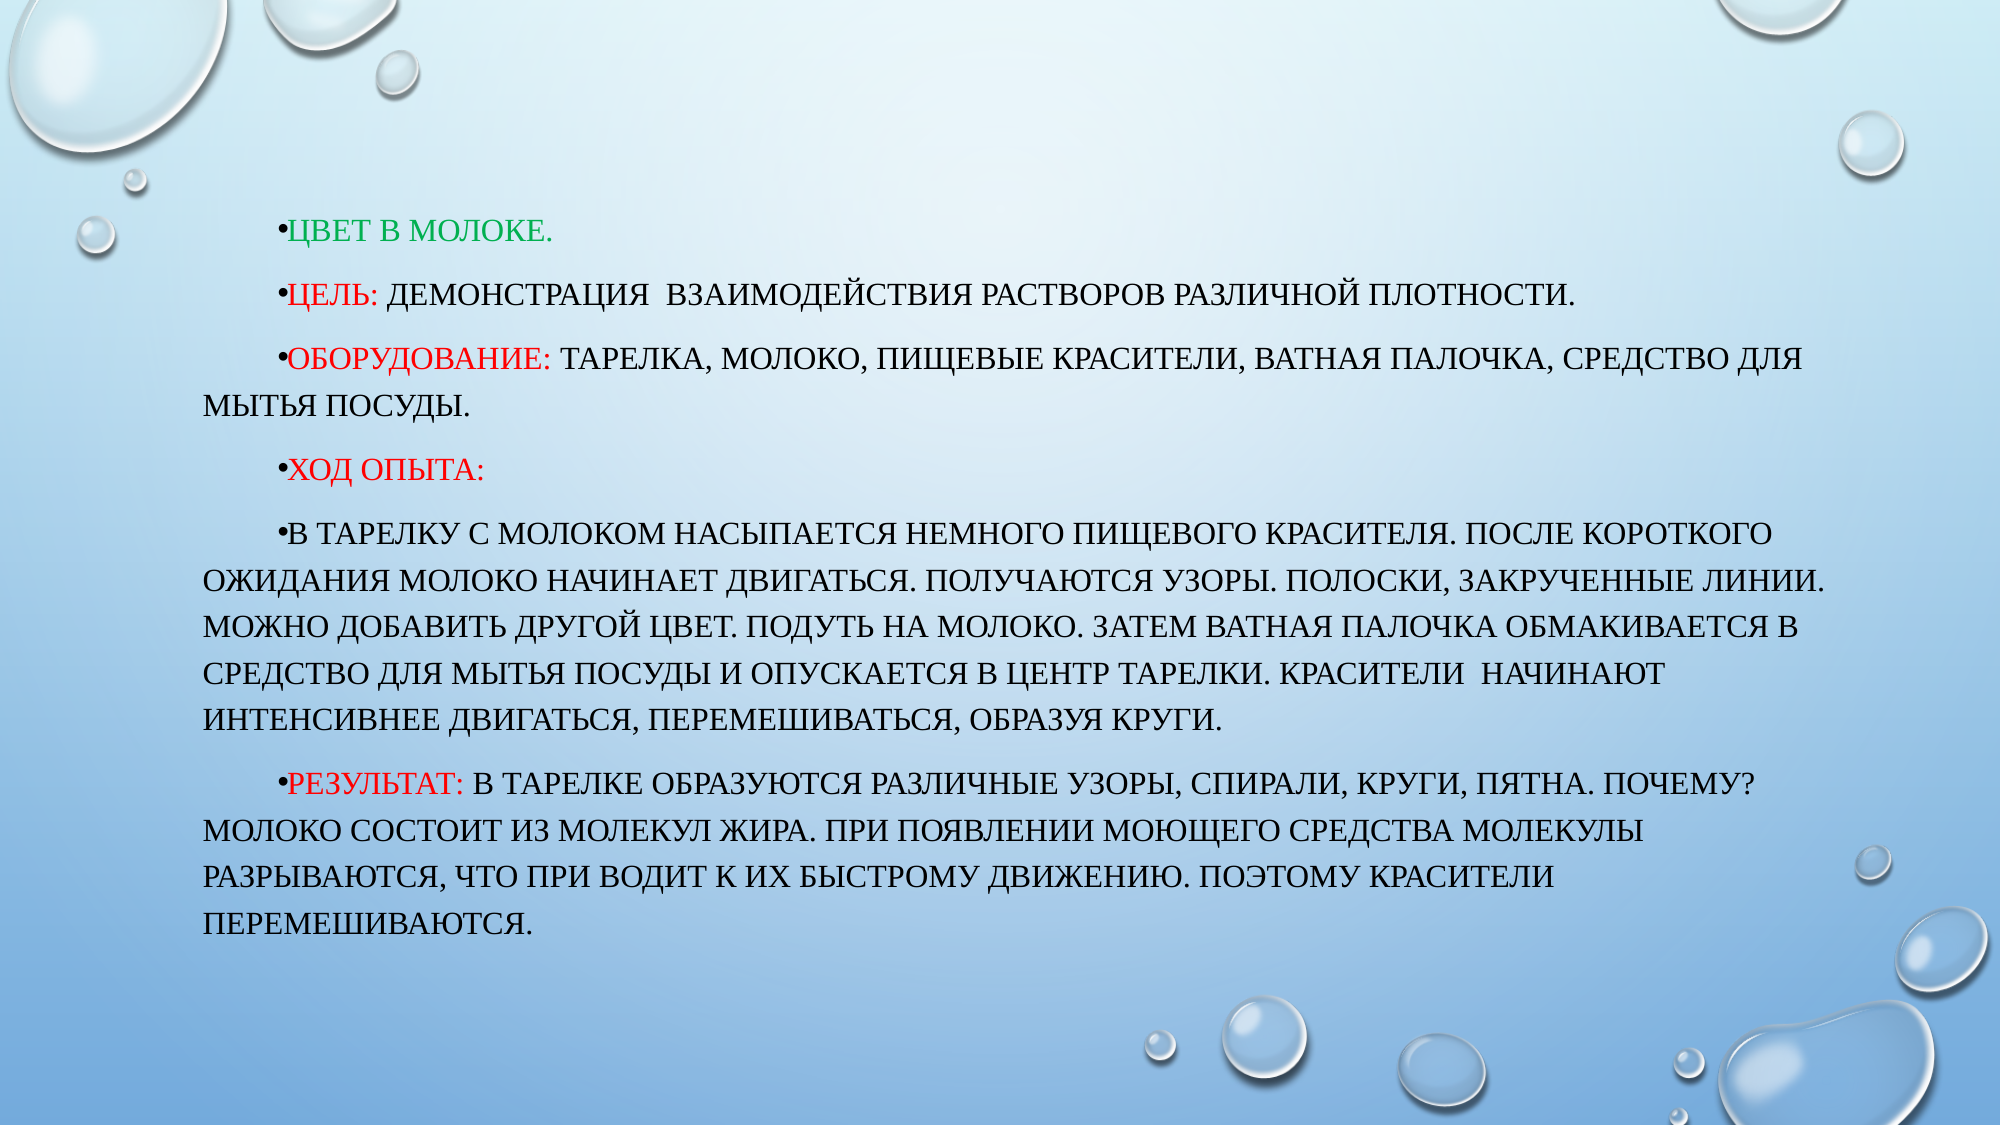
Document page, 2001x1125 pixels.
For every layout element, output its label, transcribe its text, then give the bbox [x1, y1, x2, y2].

picture [0, 0, 2000, 1125]
list Цвет в молоке. Цель: демонстрация взаимодействия растворов различной плотности. Оборудование: тарелка, молоко, пищевые красители, ватная палочка, средство для мытья посуды. Ход опыта: В тарелку с молоком насыпается немного пищевого красителя. После короткого ожидания молоко начинает двигаться. Получаются узоры. Полоски, закрученные линии. Можно добавить другой цвет. Подуть на молоко. Затем ватная палочка обмакивается в средство для мытья посуды и опускается в центр тарелки. Красители начинают интенсивнее двигаться, перемешиваться, образуя круги. Результат: В тарелке образуются различные узоры, спирали, круги, пятна. Почему? Молоко состоит из молекул жира. При появлении моющего средства молекулы разрываются, что при водит к их быстрому движению. Поэтому красители перемешиваются. [149, 193, 1850, 950]
